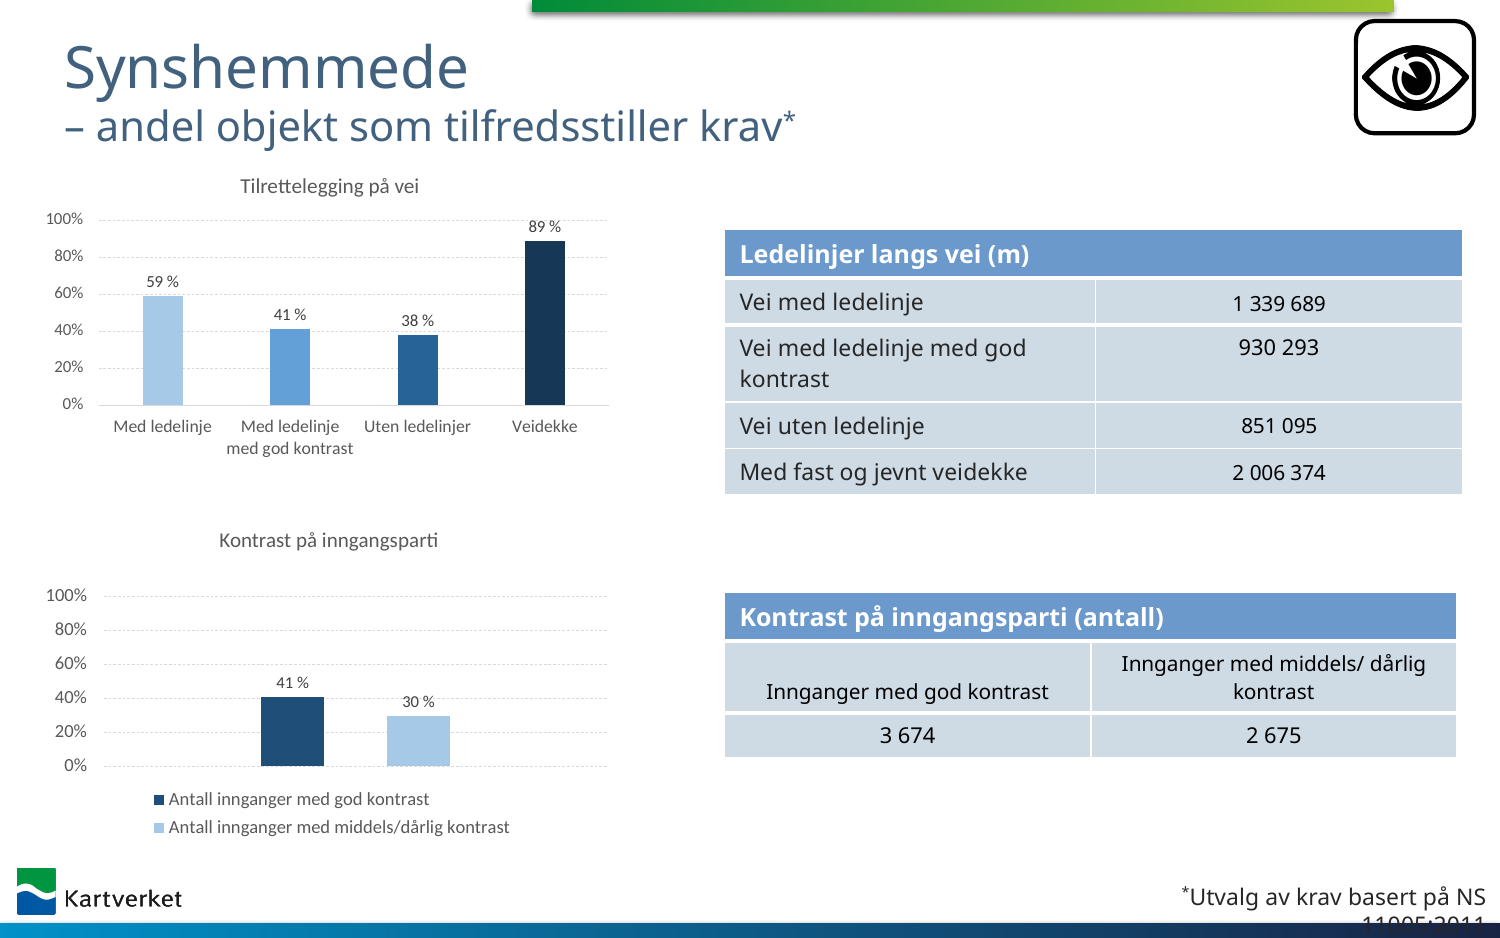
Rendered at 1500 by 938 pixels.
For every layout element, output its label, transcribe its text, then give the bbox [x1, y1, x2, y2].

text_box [1355, 20, 1475, 134]
picture [41, 520, 617, 846]
table_header Kontrast på inngangsparti (antall) [725, 593, 1456, 639]
table_cell Innganger med middels/ dårlig kontrast [1092, 643, 1456, 711]
table_header Ledelinjer langs vei (m) [725, 230, 1462, 276]
table_cell Med fast og jevnt veidekke [725, 449, 1095, 494]
table_cell 2 006 374 [1096, 449, 1462, 494]
text_box *Utvalg av krav basert på NS 11005:2011 [1068, 873, 1500, 938]
picture [41, 166, 619, 492]
table_cell 930 293 [1096, 327, 1462, 401]
table_cell 851 095 [1096, 403, 1462, 448]
table_cell Innganger med god kontrast [725, 643, 1090, 711]
table_cell Vei med ledelinje [725, 280, 1095, 323]
table_cell 3 674 [725, 715, 1090, 757]
table_cell Vei uten ledelinje [725, 403, 1095, 448]
table_cell 1 339 689 [1096, 280, 1462, 323]
table_cell Vei med ledelinje med god kontrast [725, 327, 1095, 401]
table_cell 2 675 [1092, 715, 1456, 757]
text_box Synshemmede – andel objekt som tilfredsstiller krav* [49, 24, 1431, 158]
